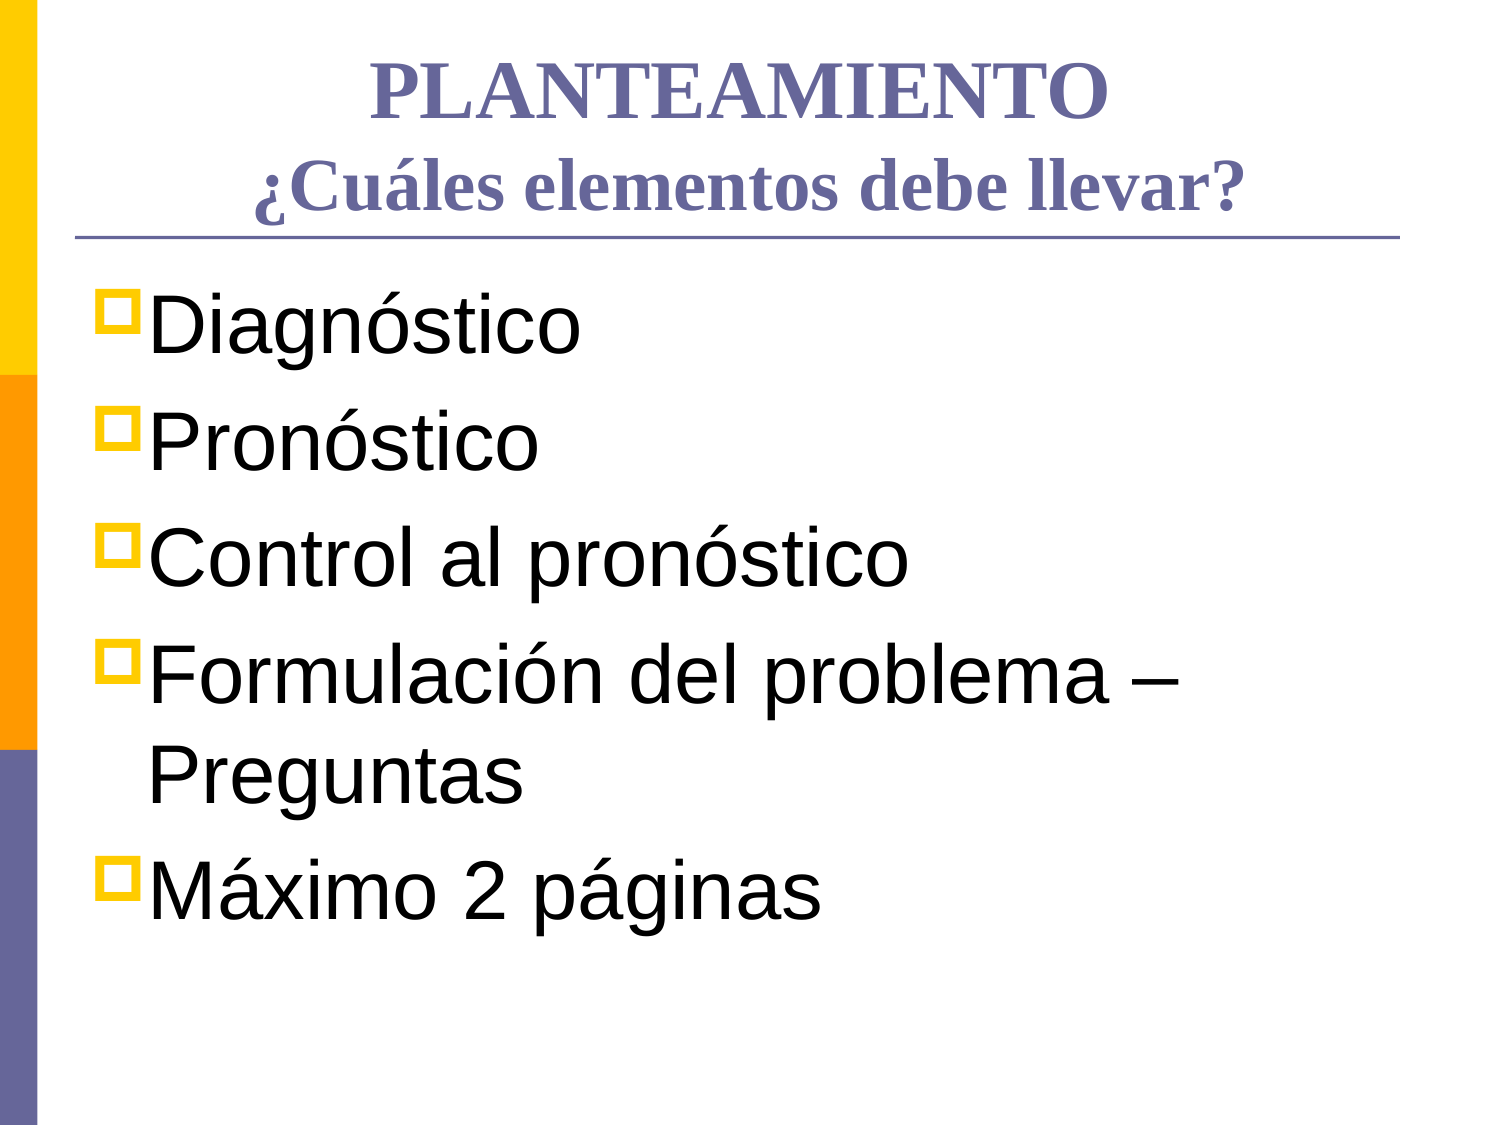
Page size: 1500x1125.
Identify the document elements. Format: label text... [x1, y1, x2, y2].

list Diagnóstico Pronóstico Control al pronóstico Formulación del problema – Preguntas Máximo 2 páginas [75, 262, 1425, 1006]
title PLANTEAMIENTO ¿Cuáles elementos debe llevar? [75, 45, 1425, 233]
